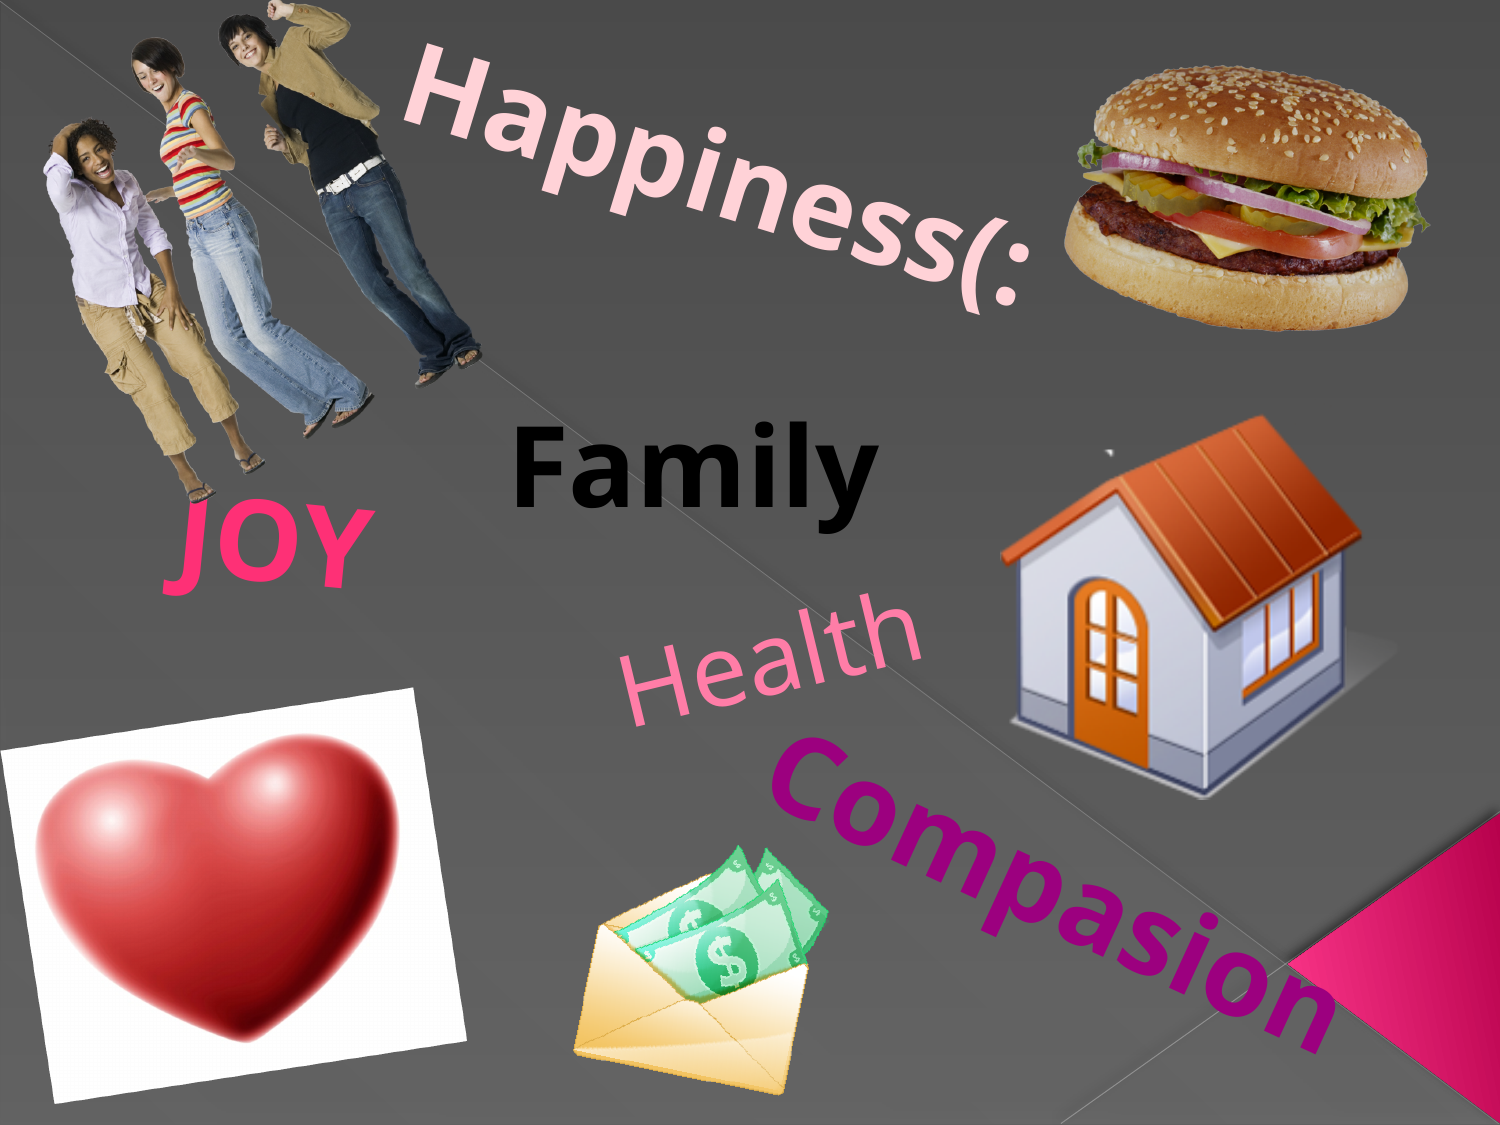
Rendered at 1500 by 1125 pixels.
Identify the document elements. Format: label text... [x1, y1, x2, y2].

text_box Compasion [732, 682, 1388, 1093]
picture [0, 0, 530, 531]
title Health [412, 512, 950, 801]
picture [537, 801, 858, 1125]
text_box Joy [155, 465, 396, 624]
picture [1051, 38, 1454, 361]
text_box Family [492, 387, 895, 538]
picture [999, 399, 1401, 801]
picture [1, 688, 466, 1103]
text_box Happiness(: [451, 9, 1059, 343]
